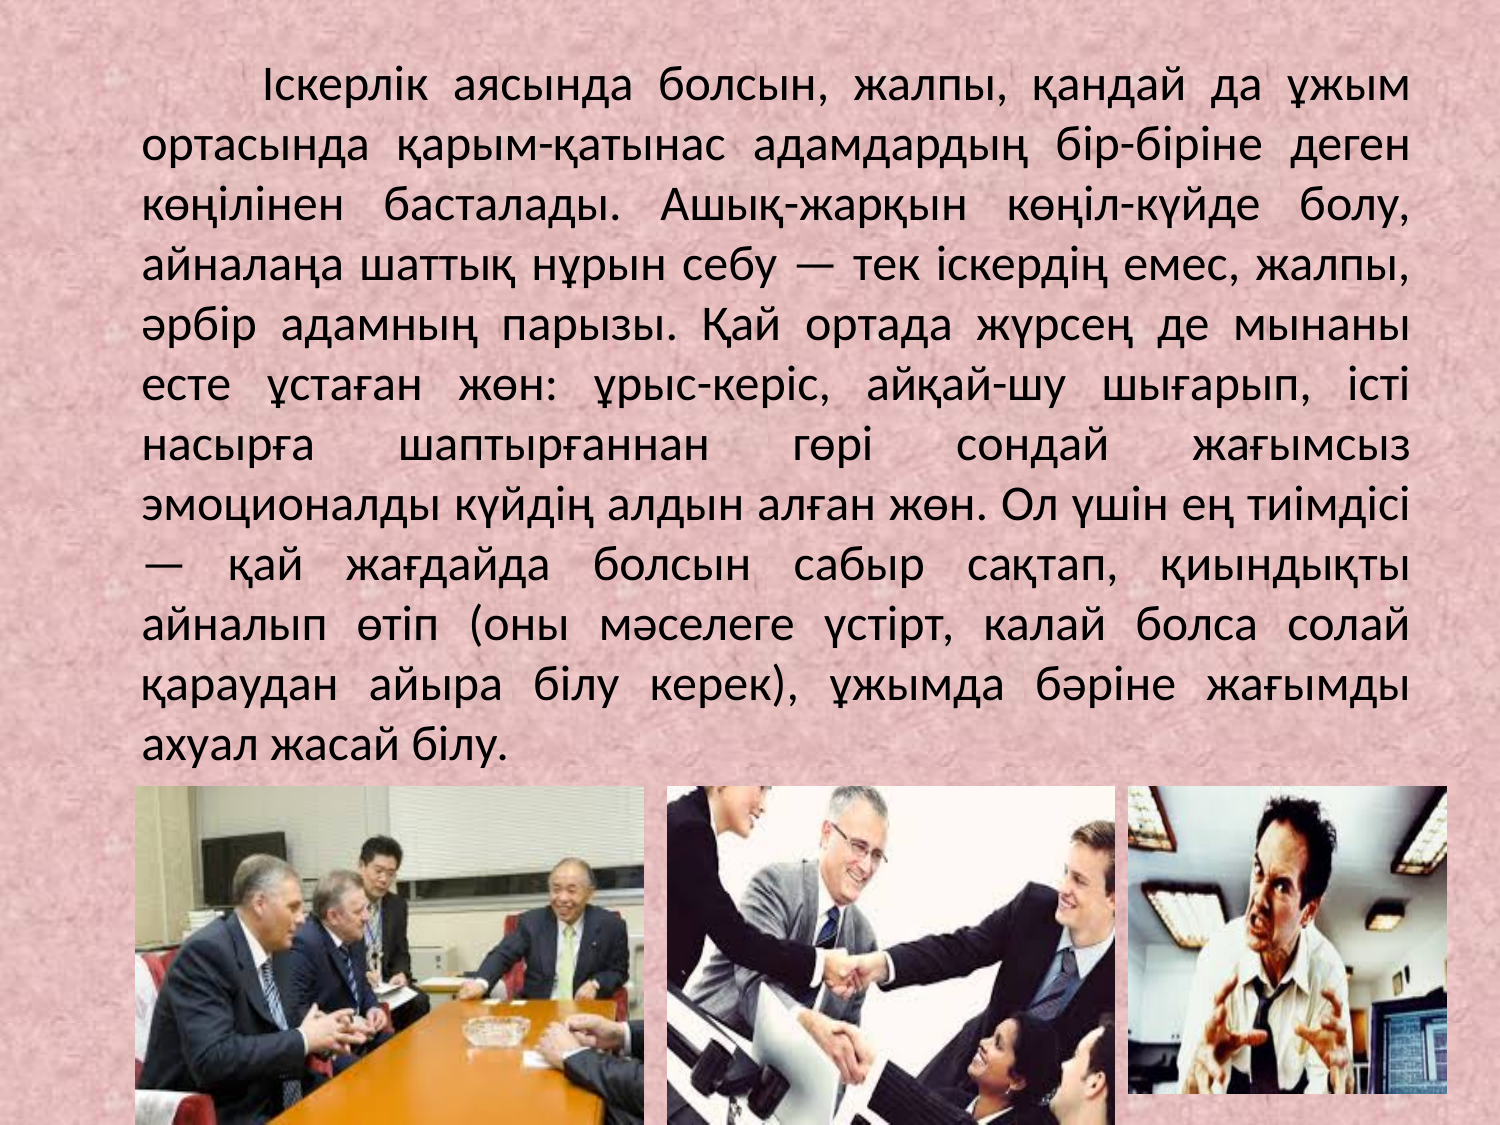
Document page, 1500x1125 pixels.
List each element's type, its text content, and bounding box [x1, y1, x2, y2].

list Іскерлік аясында болсын, жалпы, қандай да ұжым ортасында қарым-қатынас адамдардың бір-біріне деген көңілінен басталады. Ашық-жарқын көңіл-күйде болу, айналаңа шаттық нұрын себу — тек іскердің емес, жалпы, әрбір адамның парызы. Қай ортада жүрсең де мынаны есте ұстаған жөн: ұрыс-керіс, айқай-шу шығарып, істі насырға шаптырғаннан гөрі сондай жағымсыз эмоционалды күйдің алдын алған жөн. Ол үшін ең тиімдісі — қай жағдайда болсын сабыр сақтап, қиындықты айналып өтіп (оны мәселеге үстірт, калай болса солай қараудан айыра білу керек), ұжымда бәріне жағымды ахуал жасай білу. [76, 42, 1427, 786]
picture [0, 0, 1500, 1125]
